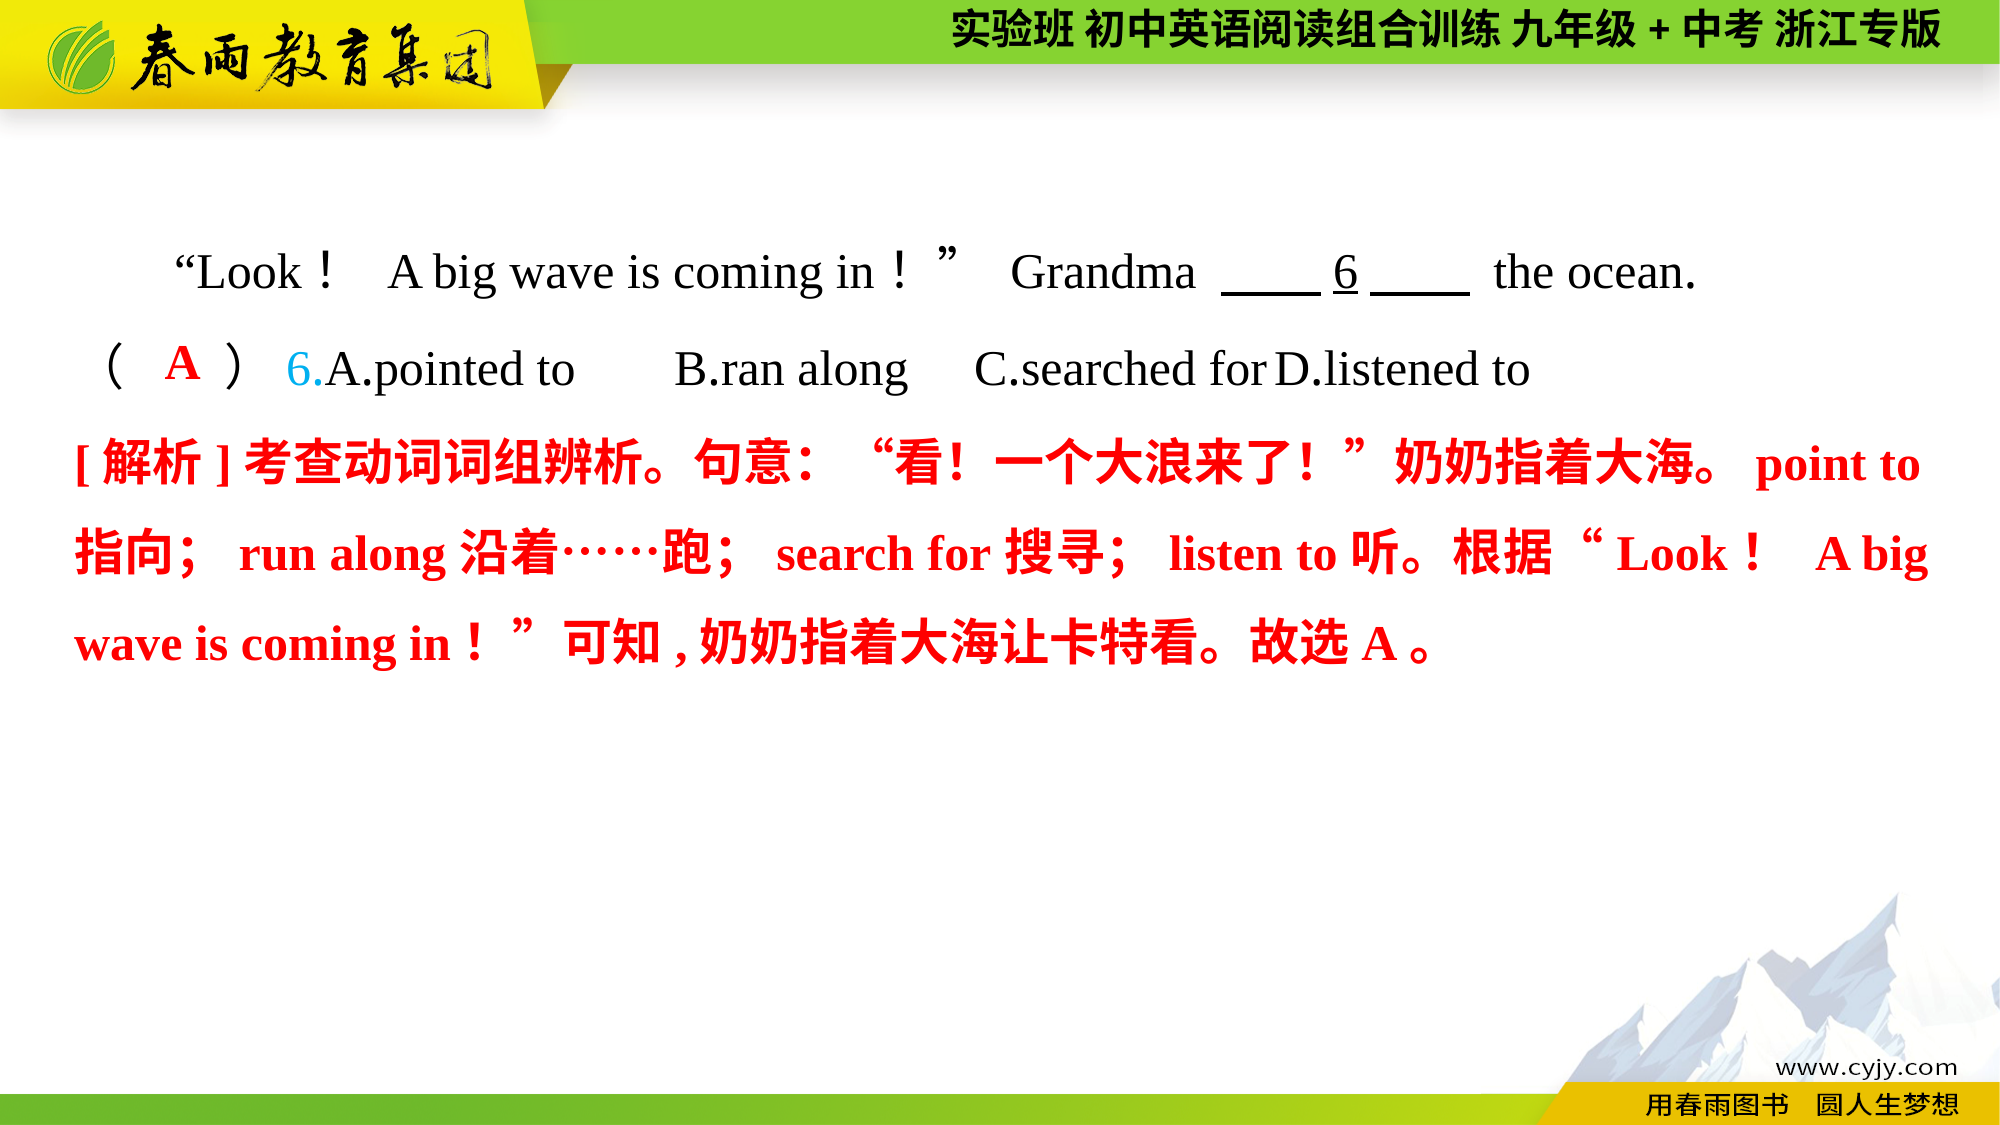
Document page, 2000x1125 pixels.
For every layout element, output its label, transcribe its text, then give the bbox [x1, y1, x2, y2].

text_box A [149, 321, 216, 397]
picture [0, 0, 2000, 1125]
text_box [解析]考查动词词组辨析。句意：“看！一个大浪来了！”奶奶指着大海。point to指向；run along沿着……跑；search for搜寻；listen to听。根据“Look！ A big wave is coming in！”可知,奶奶指着大海让卡特看。故选A。 [59, 392, 1944, 678]
list “Look！ A big wave is coming in！” Grandma 6 the ocean. [59, 200, 1944, 296]
text_box （ ）6.A.pointed to B.ran along C.searched for D.listened to [59, 298, 1944, 392]
